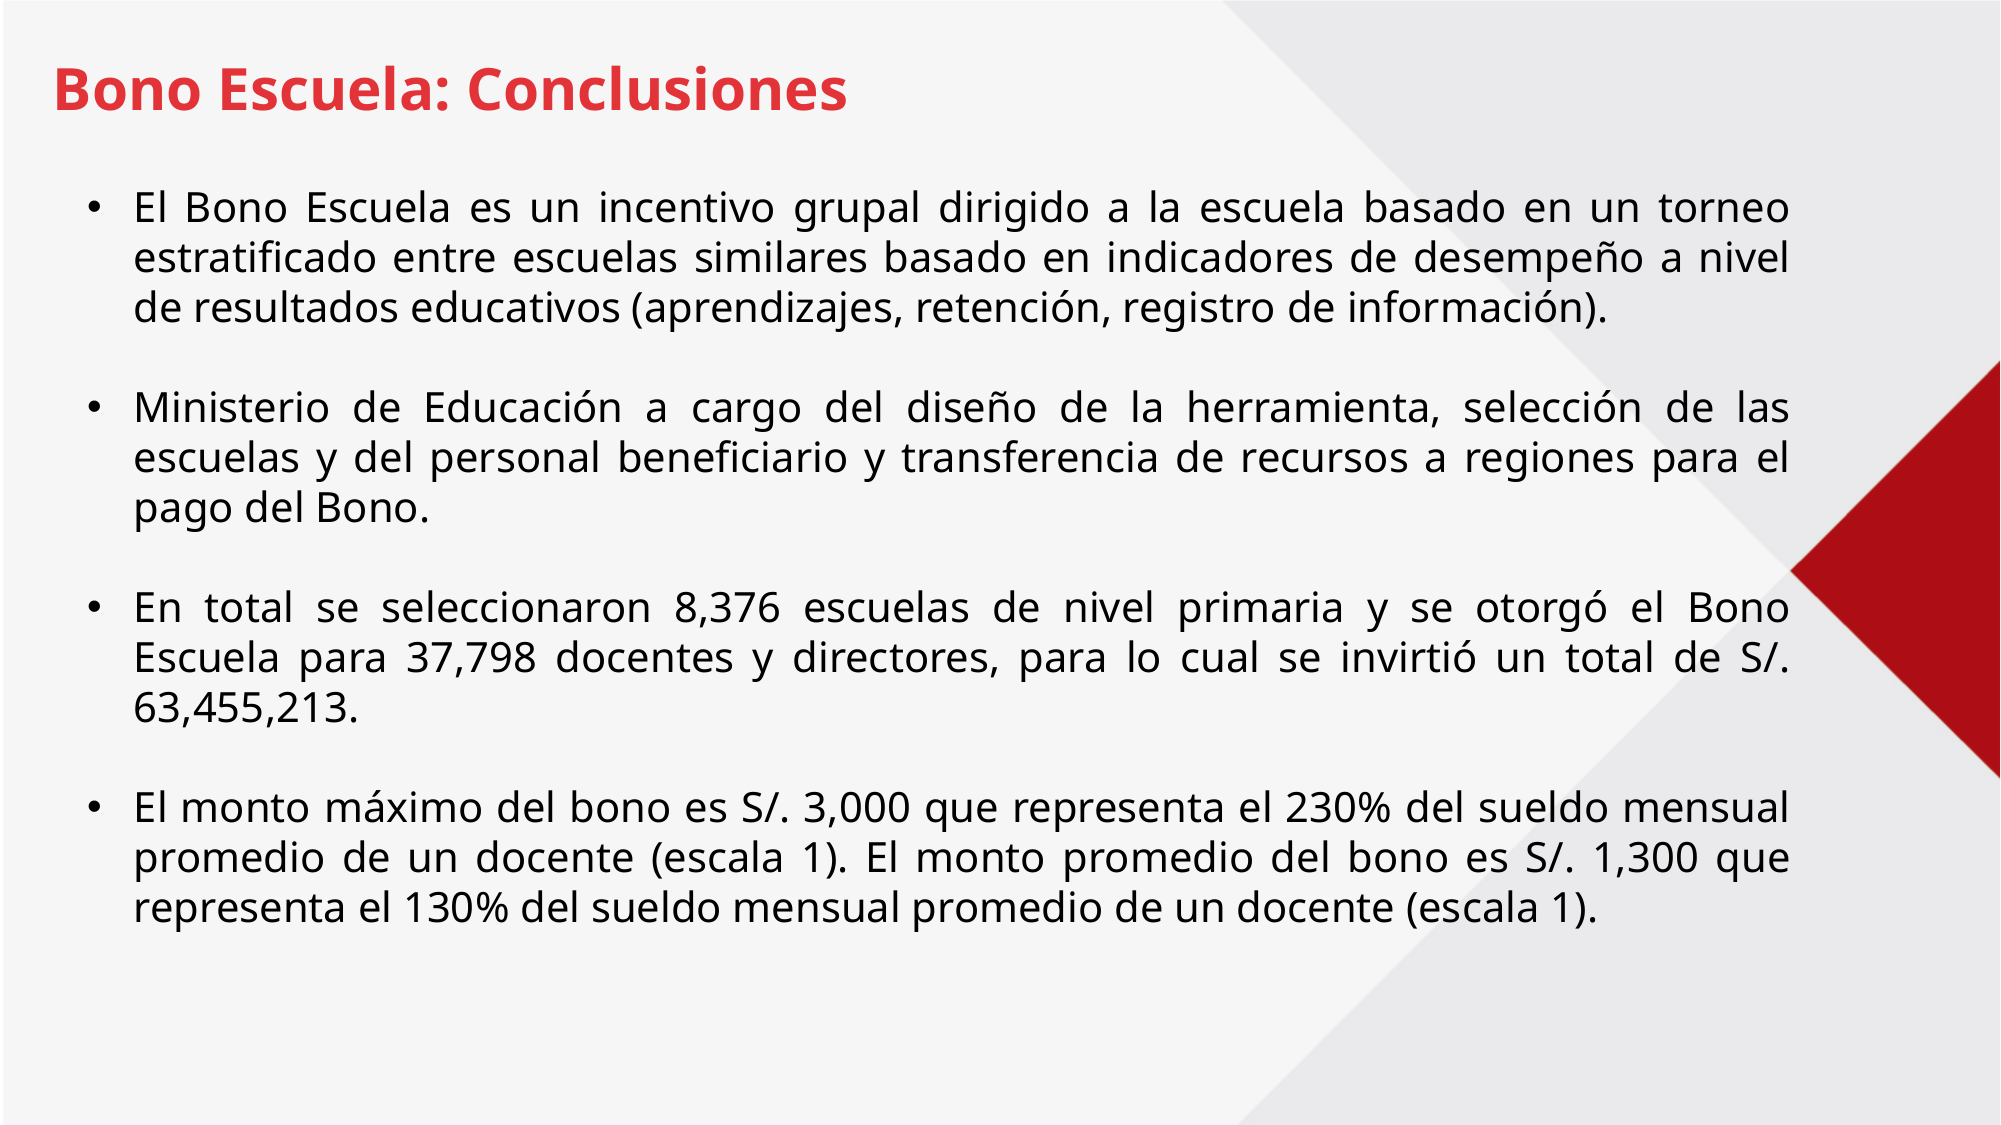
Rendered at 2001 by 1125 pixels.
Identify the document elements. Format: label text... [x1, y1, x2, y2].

text_box Bono Escuela: Conclusiones [37, 35, 2000, 139]
picture [0, 0, 2001, 1125]
text_box El Bono Escuela es un incentivo grupal dirigido a la escuela basado en un torneo estratificado entre escuelas similares basado en indicadores de desempeño a nivel de resultados educativos (aprendizajes, retención, registro de información). Ministerio de Educación a cargo del diseño de la herramienta, selección de las escuelas y del personal beneficiario y transferencia de recursos a regiones para el pago del Bono. En total se seleccionaron 8,376 escuelas de nivel primaria y se otorgó el Bono Escuela para 37,798 docentes y directores, para lo cual se invirtió un total de S/. 63,455,213. El monto máximo del bono es S/. 3,000 que representa el 230% del sueldo mensual promedio de un docente (escala 1). El monto promedio del bono es S/. 1,300 que representa el 130% del sueldo mensual promedio de un docente (escala 1). [72, 173, 1807, 939]
